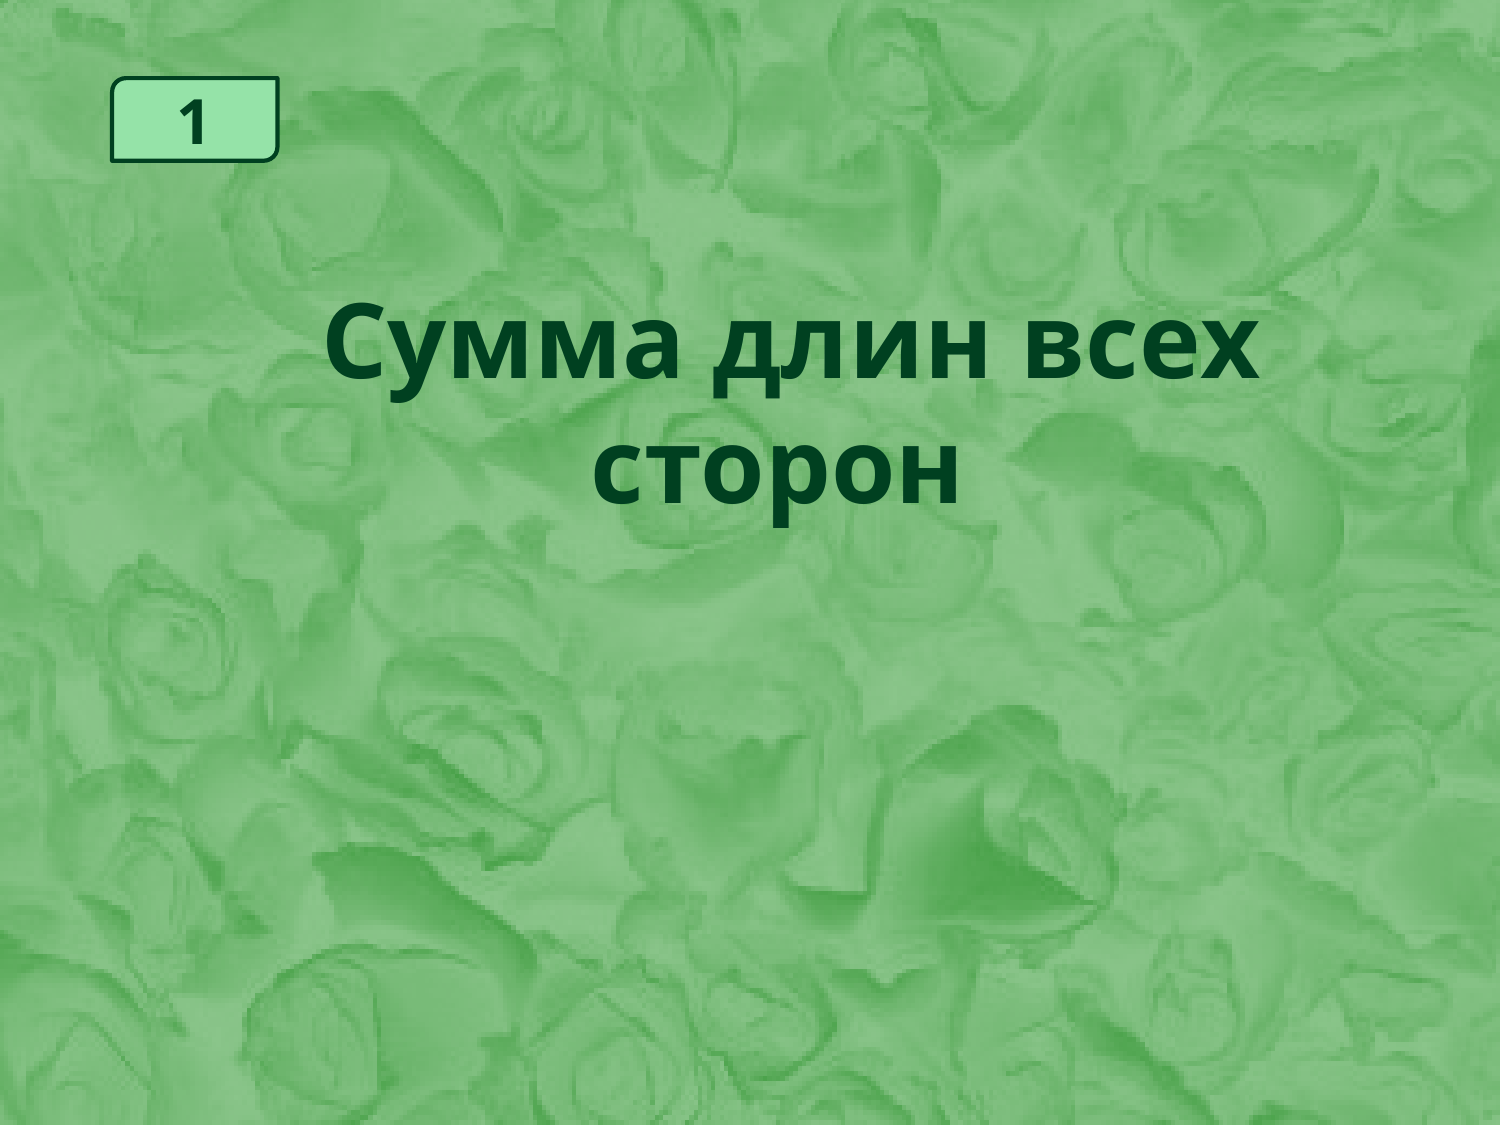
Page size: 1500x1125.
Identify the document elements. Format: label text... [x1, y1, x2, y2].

text_box Сумма длин всех сторон [230, 267, 1353, 532]
text_box 1 [109, 76, 280, 163]
